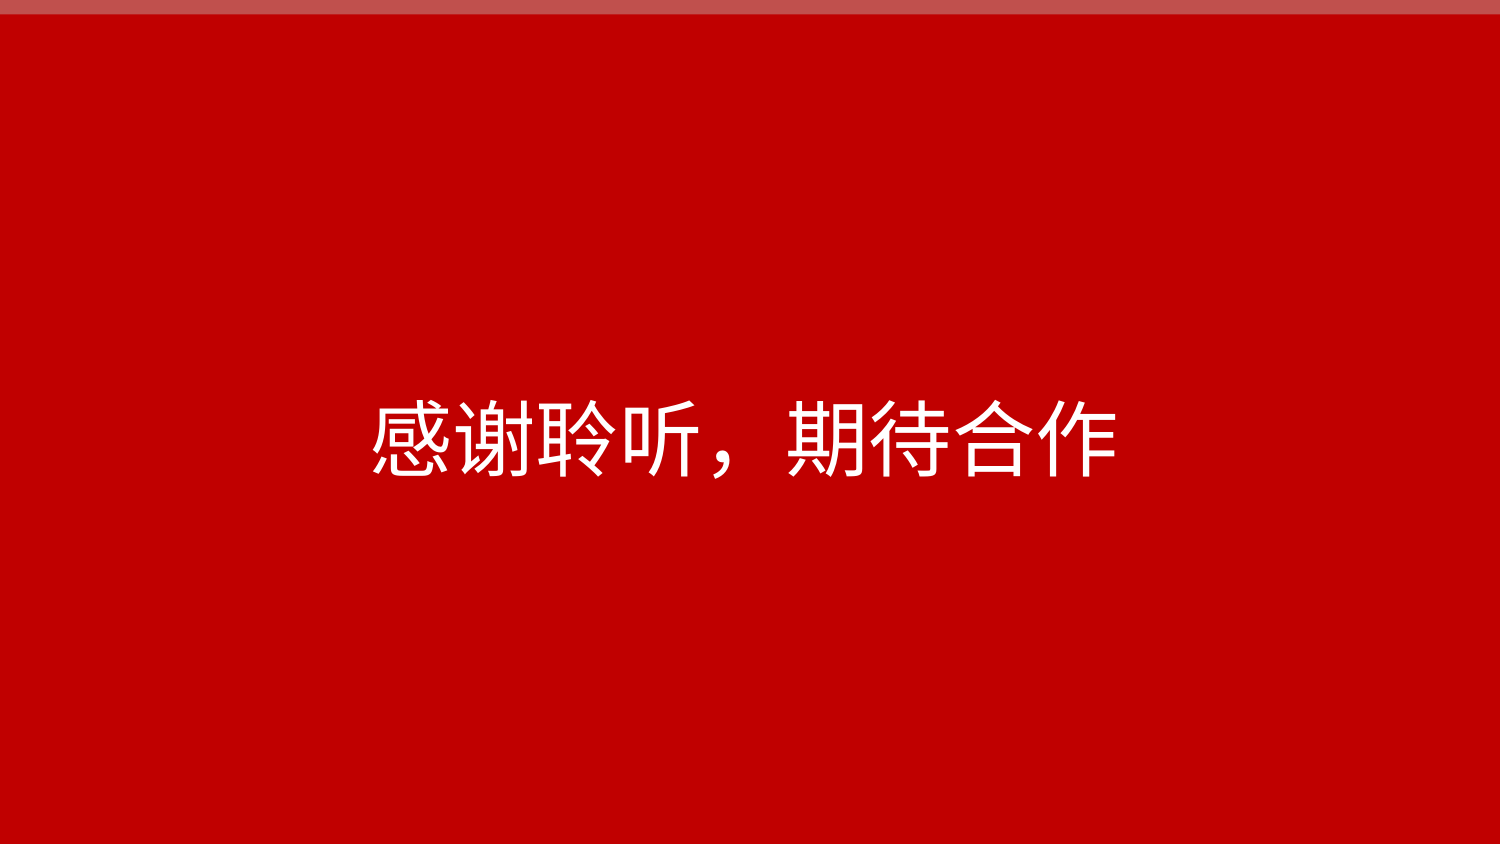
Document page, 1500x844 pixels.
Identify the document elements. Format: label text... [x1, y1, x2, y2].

text_box 感谢聆听，期待合作 [129, 330, 1359, 495]
